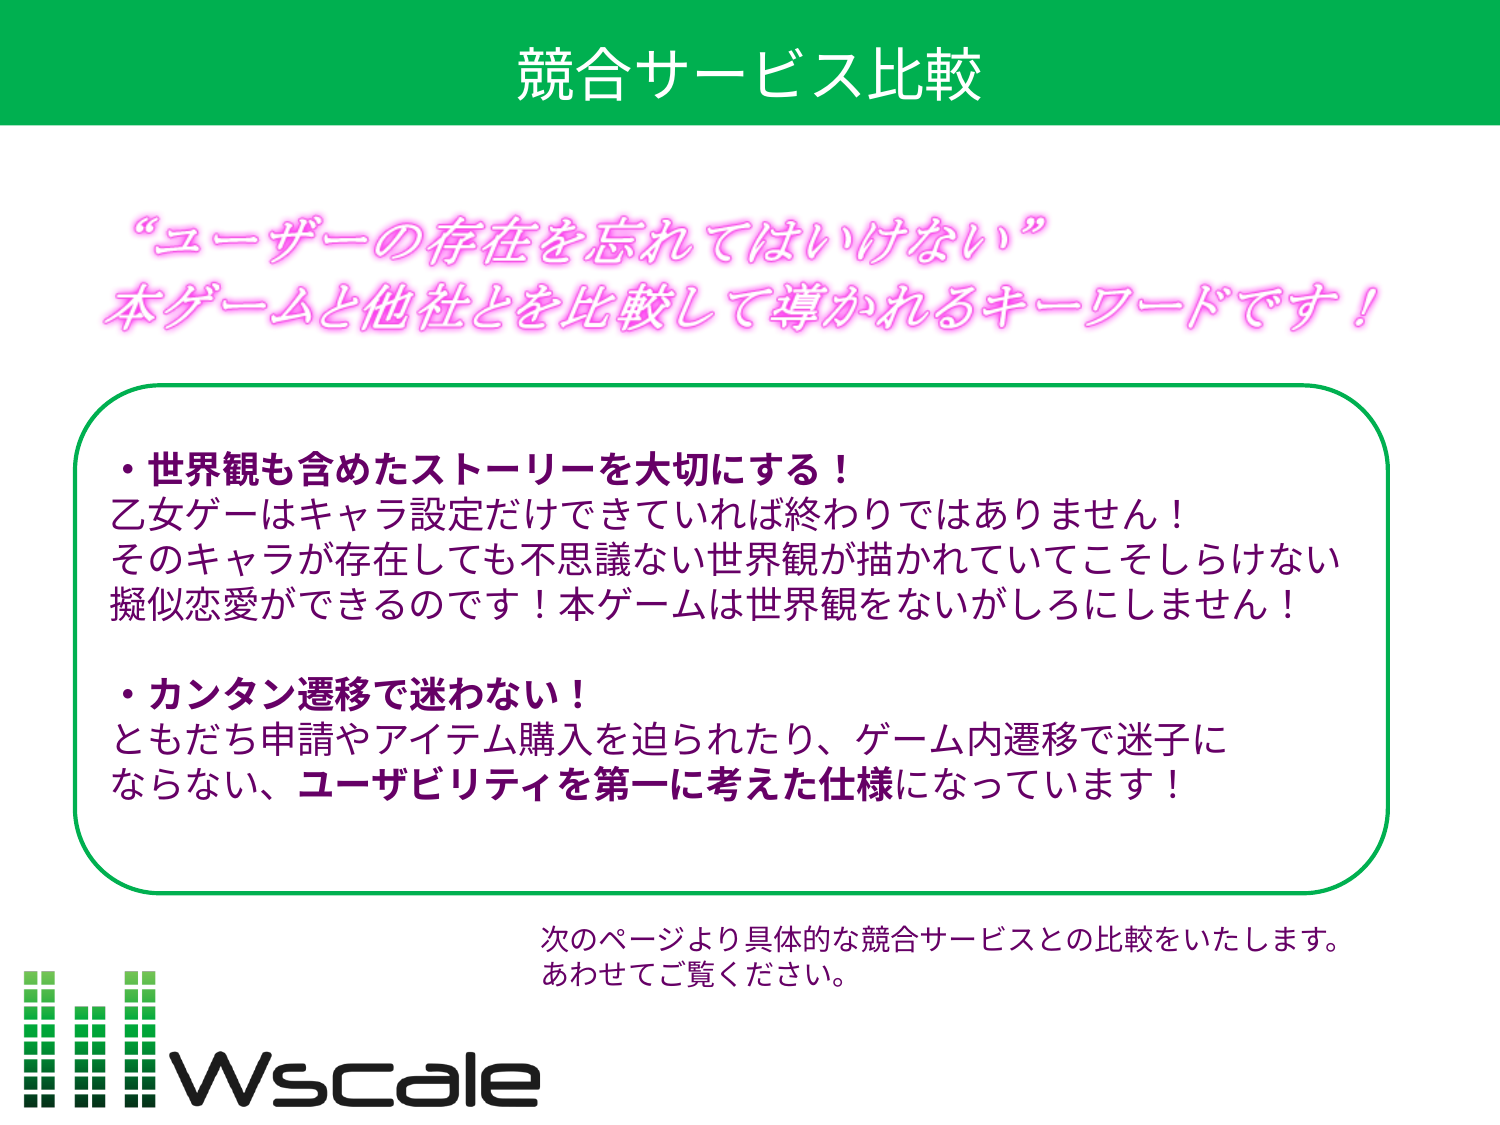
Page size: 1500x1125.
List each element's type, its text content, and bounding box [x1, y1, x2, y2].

text_box 次のページより具体的な競合サービスとの比較をいたします。 あわせてご覧ください。 [525, 913, 1365, 1003]
picture [76, 162, 1483, 374]
text_box [72, 383, 1390, 896]
picture [0, 954, 561, 1125]
text_box 競合サービス比較 [74, 30, 1425, 117]
text_box ・世界観も含めたストーリーを大切にする！ 乙女ゲーはキャラ設定だけできていれば終わりではありません！ そのキャラが存在しても不思議ない世界観が描かれていてこそしらけない 擬似恋愛ができるのです！本ゲームは世界観をないがしろにしません！ ・カンタン遷移で迷わない！ ともだち申請やアイテム購入を迫られたり、ゲーム内遷移で迷子に ならない、ユーザビリティを第一に考えた仕様になっています！ [1382, 438, 1406, 846]
